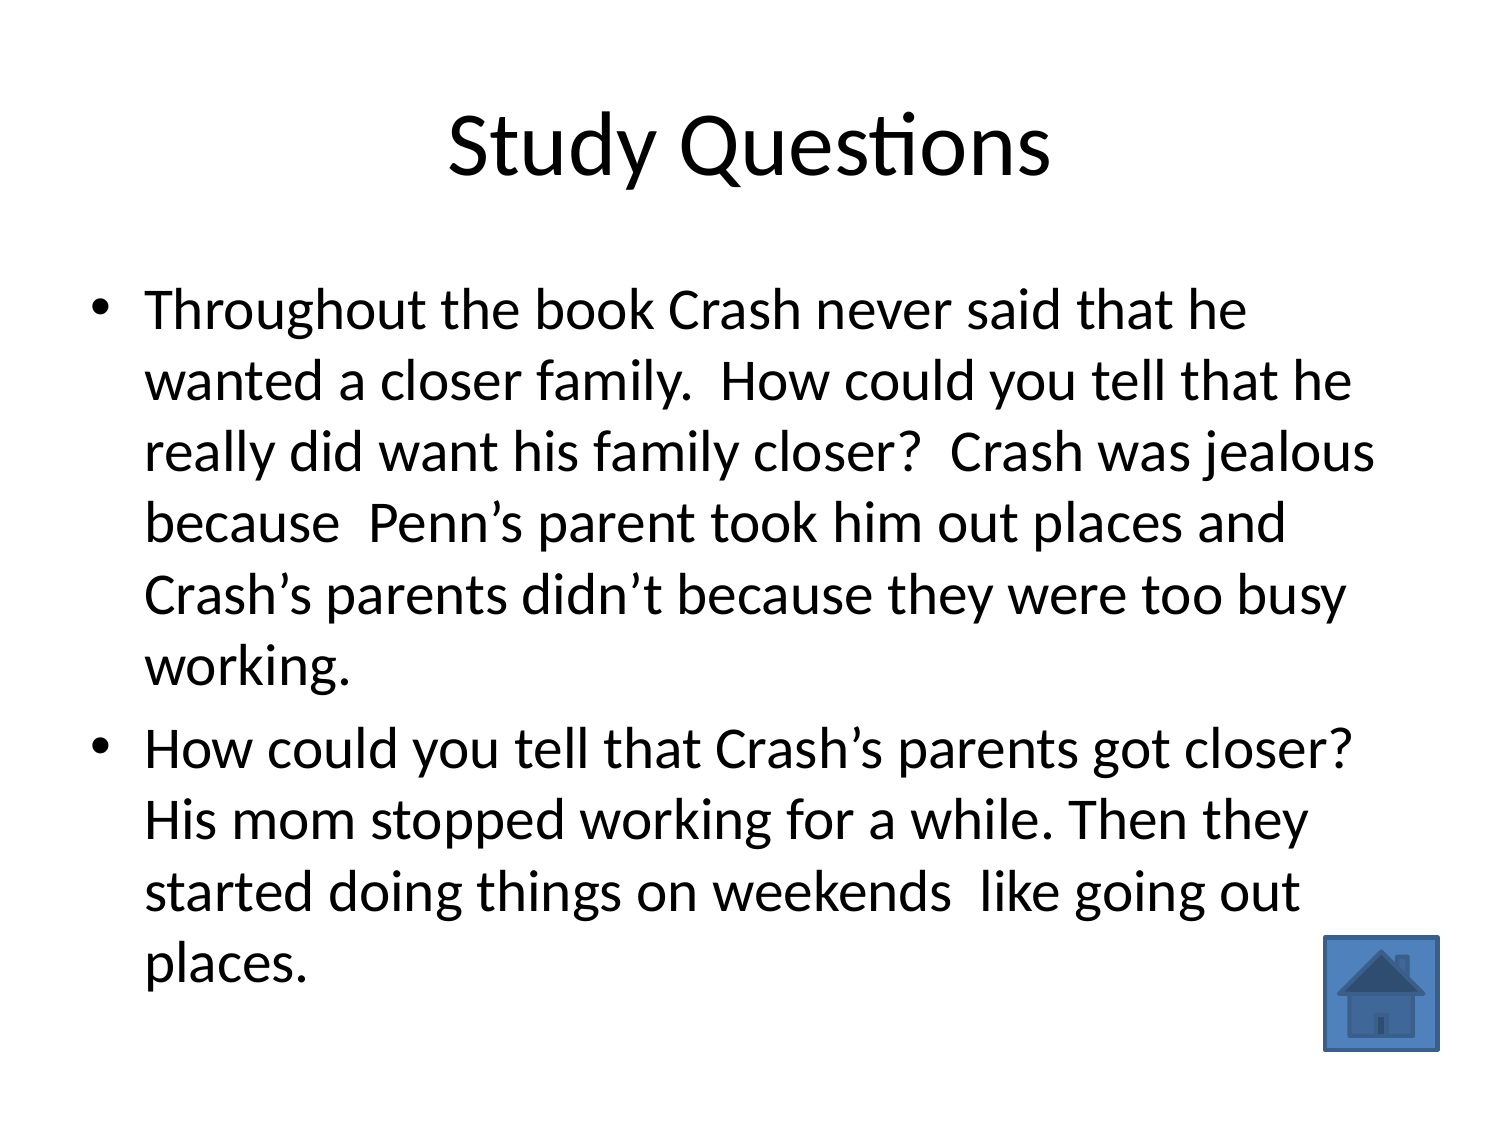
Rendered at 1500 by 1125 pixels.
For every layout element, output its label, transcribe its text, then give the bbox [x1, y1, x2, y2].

text_box [1323, 935, 1440, 1052]
list Throughout the book Crash never said that he wanted a closer family. How could you tell that he really did want his family closer? Crash was jealous because Penn’s parent took him out places and Crash’s parents didn’t because they were too busy working. How could you tell that Crash’s parents got closer? His mom stopped working for a while. Then they started doing things on weekends like going out places. [75, 262, 1425, 1005]
title Study Questions [75, 45, 1425, 233]
